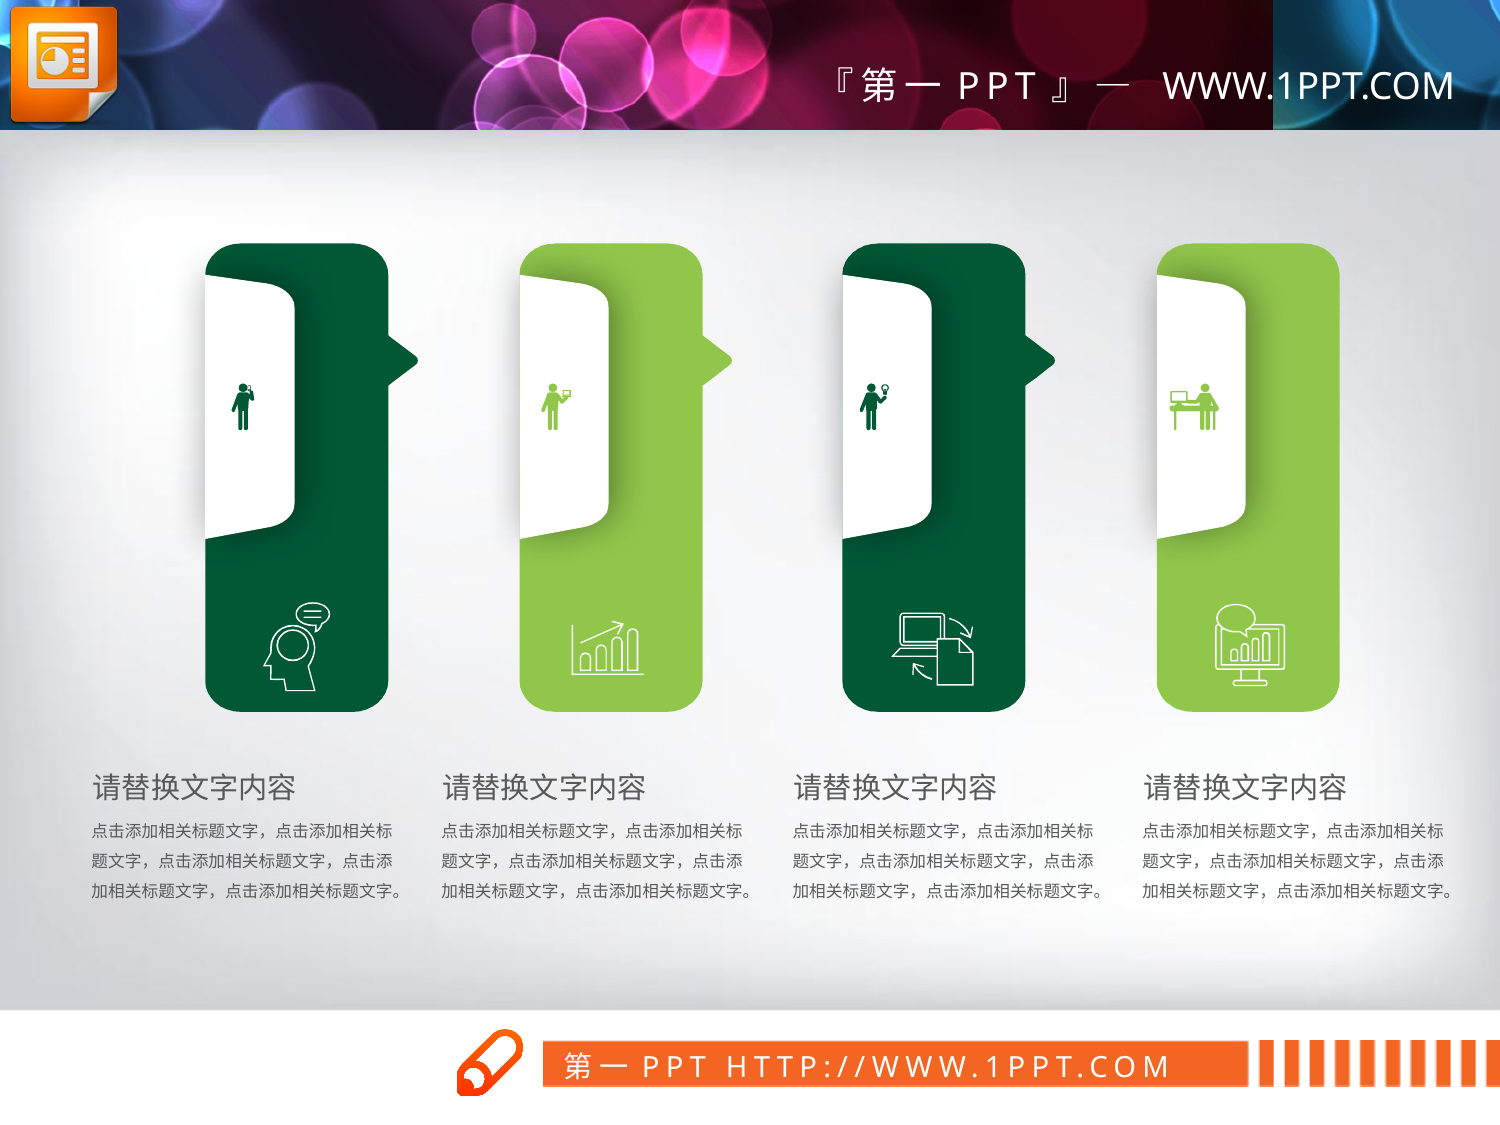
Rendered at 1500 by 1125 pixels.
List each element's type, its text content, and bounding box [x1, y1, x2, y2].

text_box [528, 701, 694, 712]
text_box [519, 274, 609, 540]
text_box 请替换文字内容 [1128, 761, 1364, 812]
text_box 点击添加相关标题文字，点击添加相关标题文字，点击添加相关标题文字，点击添加相关标题文字，点击添加相关标题文字。 [1127, 803, 1462, 909]
text_box 请替换文字内容 [427, 761, 663, 812]
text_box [262, 601, 1286, 692]
text_box [851, 701, 1017, 712]
text_box [205, 243, 418, 712]
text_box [842, 274, 932, 540]
text_box 点击添加相关标题文字，点击添加相关标题文字，点击添加相关标题文字，点击添加相关标题文字，点击添加相关标题文字。 [76, 803, 411, 909]
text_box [204, 274, 295, 540]
picture [543, 1040, 1500, 1087]
text_box 请替换文字内容 [77, 761, 313, 812]
text_box 点击添加相关标题文字，点击添加相关标题文字，点击添加相关标题文字，点击添加相关标题文字，点击添加相关标题文字。 [777, 803, 1112, 909]
text_box [842, 243, 1056, 600]
picture [0, 0, 1500, 1012]
text_box [1156, 243, 1340, 712]
text_box 请替换文字内容 [778, 761, 1014, 812]
text_box [519, 243, 733, 600]
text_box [1156, 274, 1246, 540]
text_box 点击添加相关标题文字，点击添加相关标题文字，点击添加相关标题文字，点击添加相关标题文字，点击添加相关标题文字。 [426, 803, 760, 909]
